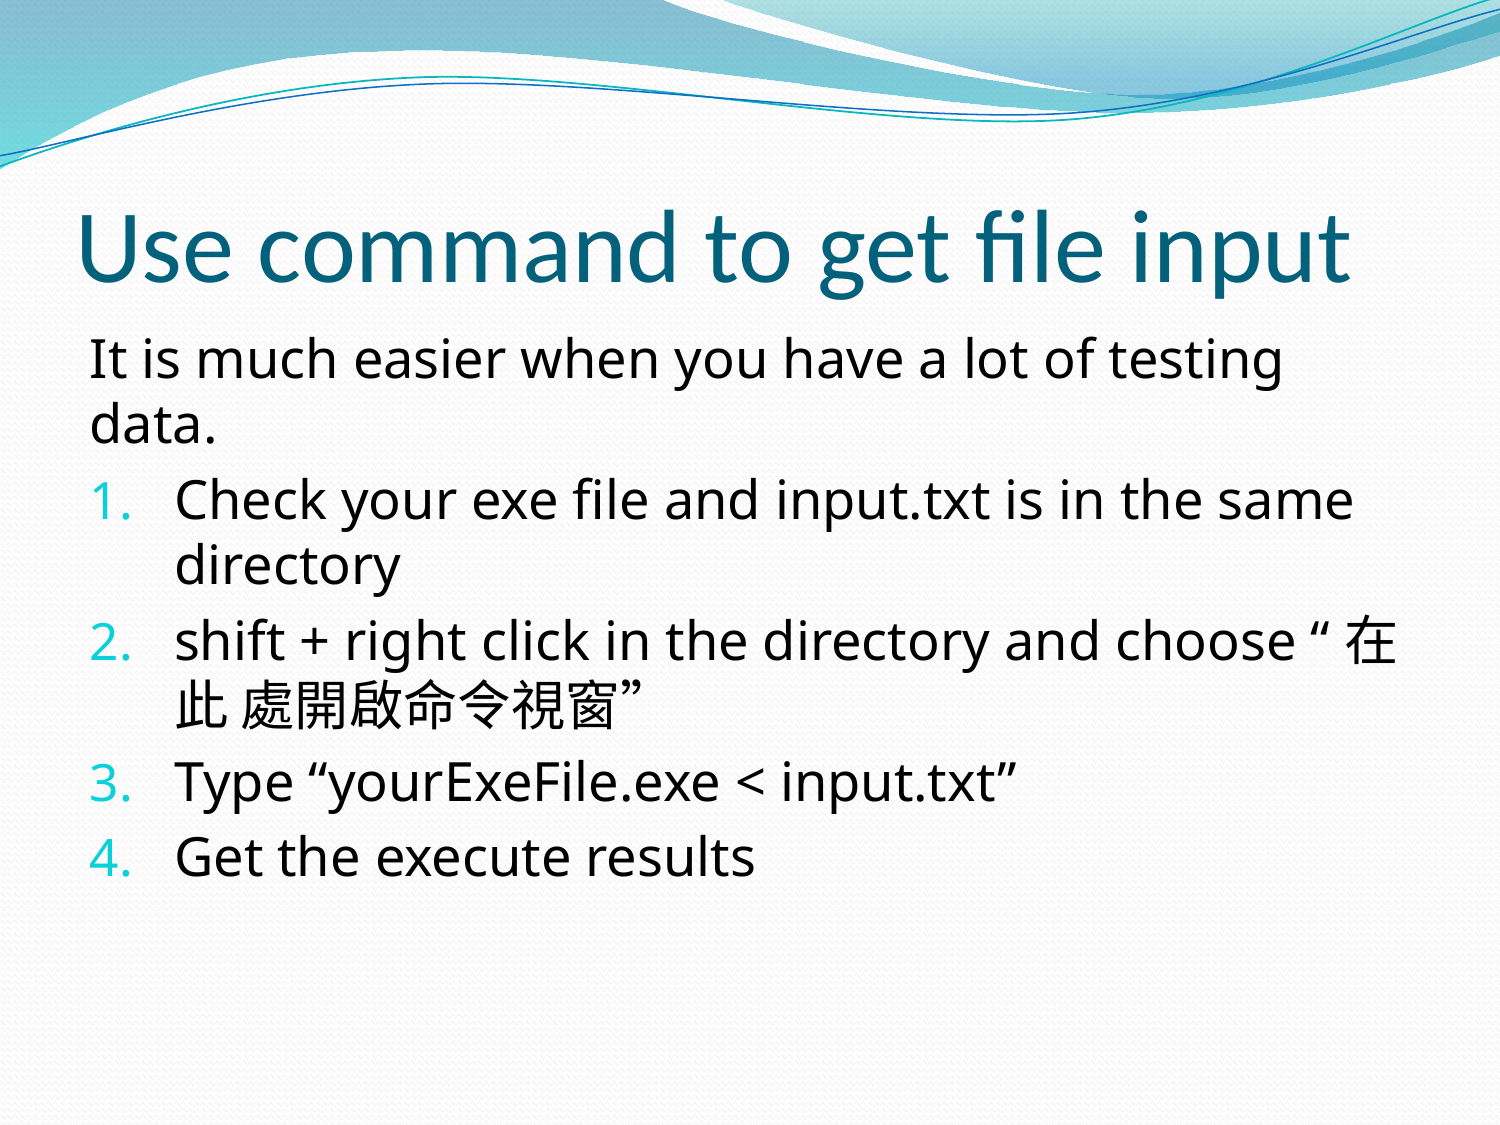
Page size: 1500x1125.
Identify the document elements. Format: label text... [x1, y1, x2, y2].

list It is much easier when you have a lot of testing data. Check your exe file and input.txt is in the same directory shift + right click in the directory and choose “在此 處開啟命令視窗” Type “yourExeFile.exe < input.txt” Get the execute results [75, 317, 1425, 1038]
title Use command to get file input [75, 115, 1425, 303]
